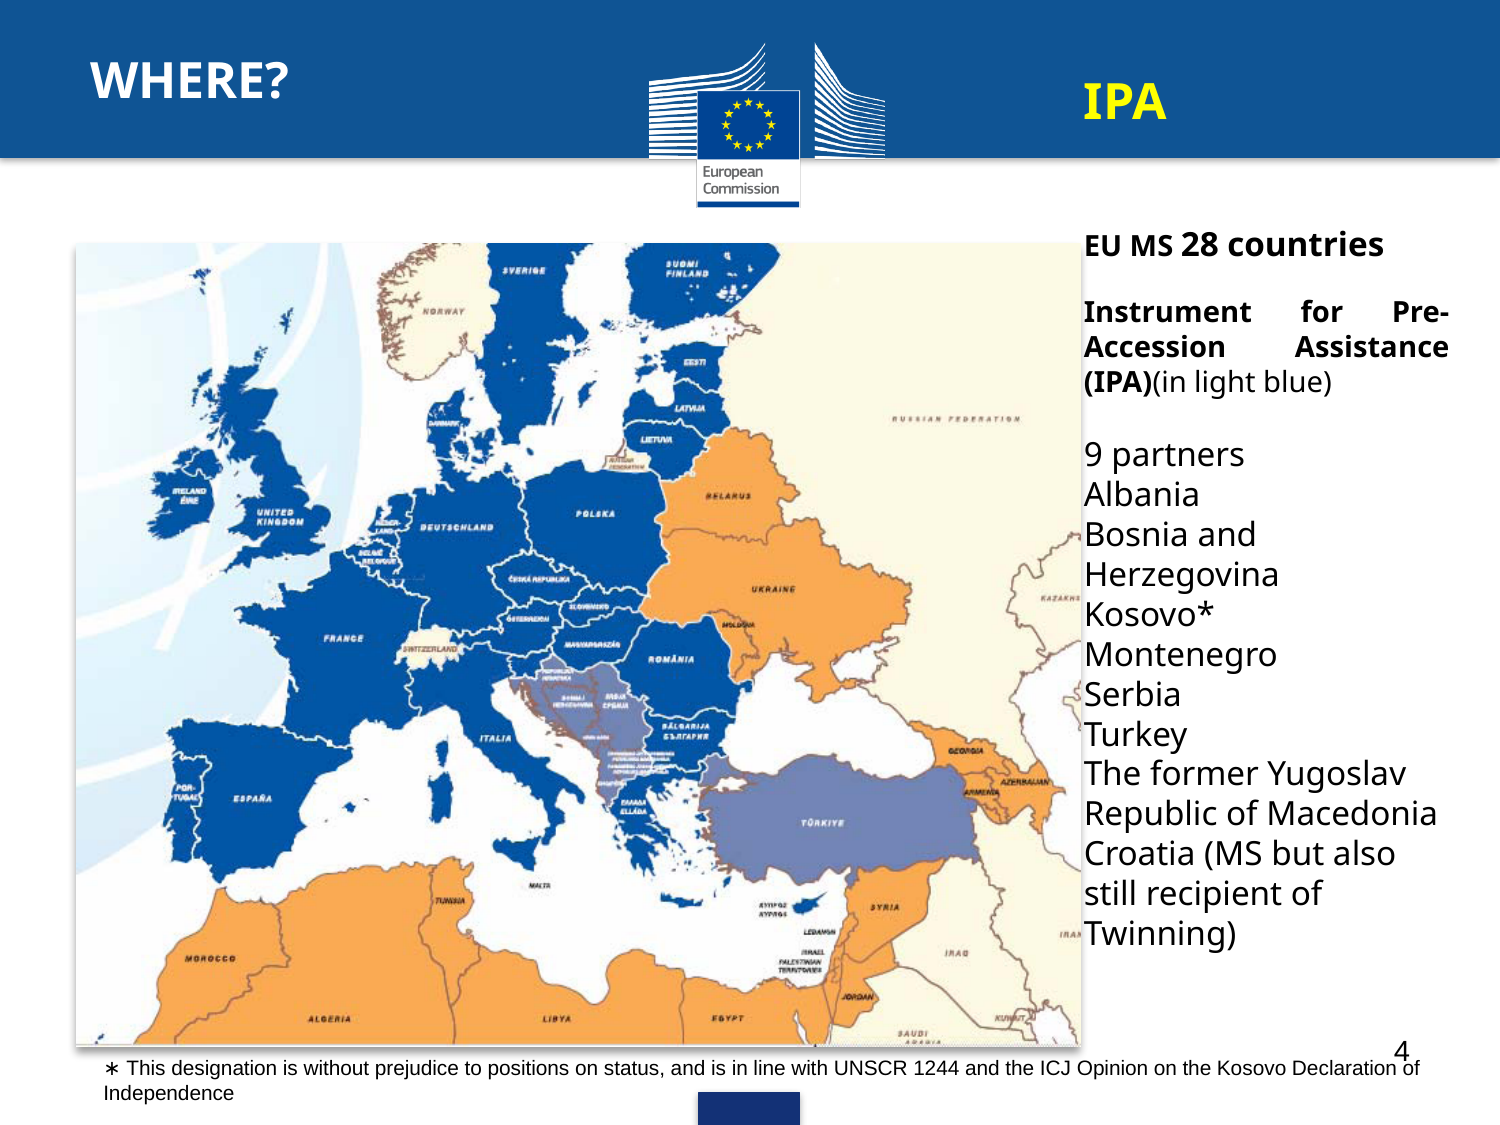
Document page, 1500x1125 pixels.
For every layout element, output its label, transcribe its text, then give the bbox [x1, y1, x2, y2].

picture [649, 185, 885, 208]
text_box EU MS 28 countries Instrument for Pre-Accession Assistance (IPA)(in light blue) 9 partners Albania Bosnia and Herzegovina Kosovo* Montenegro Serbia Turkey The former Yugoslav Republic of Macedonia Croatia (MS but also still recipient of Twinning) [1068, 216, 1465, 1080]
text_box IPA [1069, 62, 1225, 138]
picture [76, 243, 1081, 1048]
title WHERE? [75, 0, 1425, 185]
text_box ∗ This designation is without prejudice to positions on status, and is in line with UNSCR 1244 and the ICJ Opinion on the Kosovo Declaration of Independence [88, 1047, 1447, 1113]
slide_number 4 [1074, 1024, 1425, 1103]
